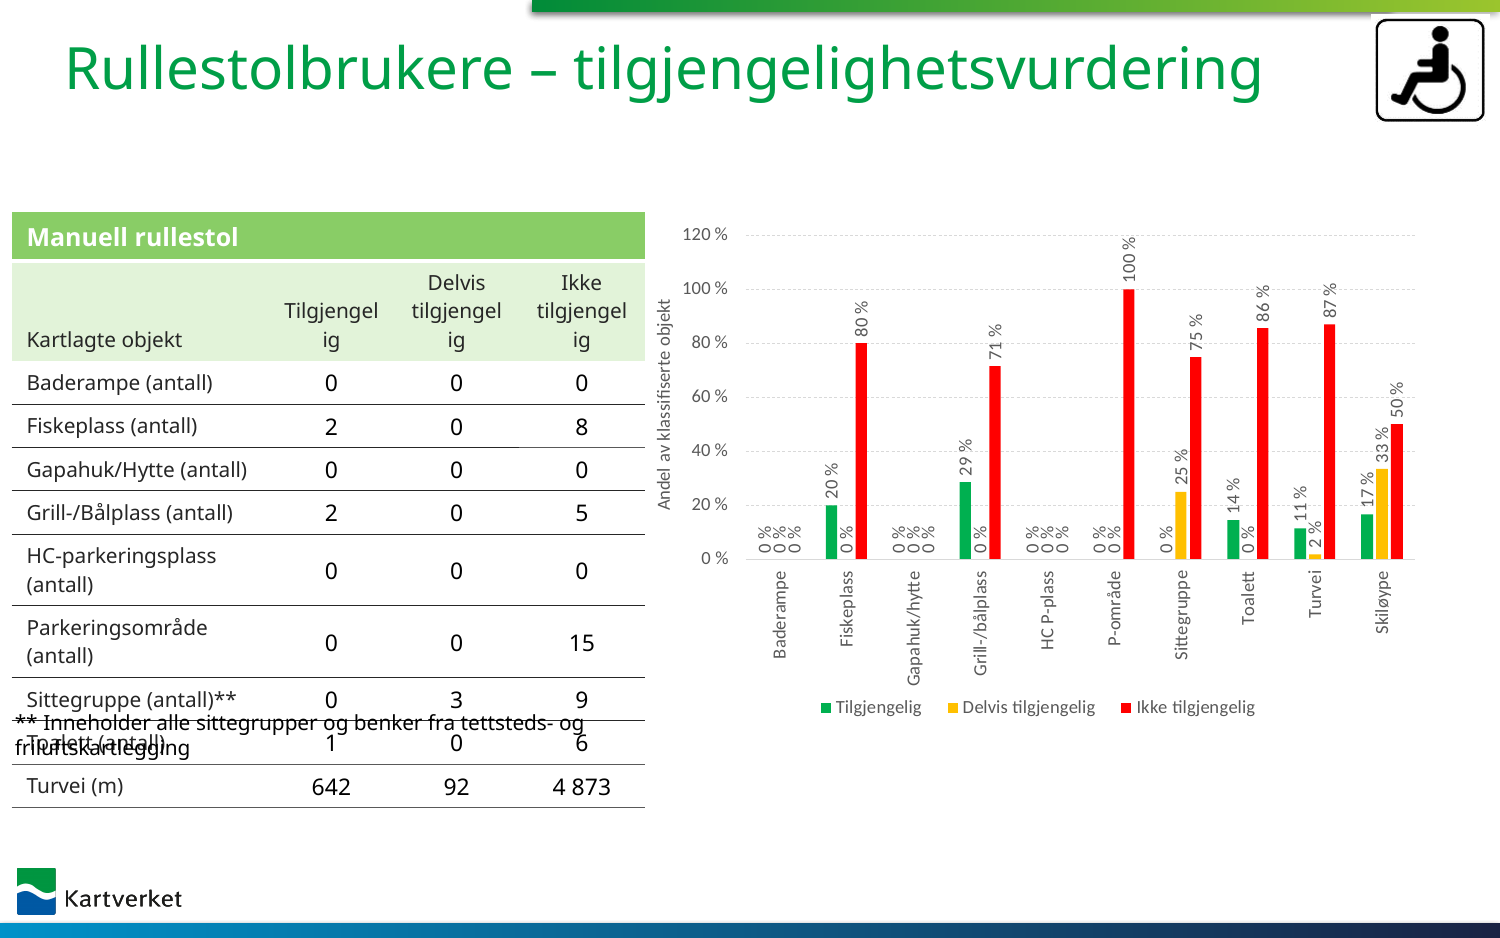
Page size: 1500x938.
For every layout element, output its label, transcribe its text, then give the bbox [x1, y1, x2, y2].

table_cell 0 [519, 448, 638, 490]
table_cell 4 873 [519, 768, 645, 807]
table_cell Gapahuk/Hytte (antall) [12, 448, 269, 490]
picture [1371, 13, 1491, 127]
table_cell Fiskeplass (antall) [12, 405, 269, 447]
table_cell 2 [269, 491, 394, 534]
table_cell 5 [519, 491, 638, 534]
table_cell Delvis tilgjengelig [394, 263, 519, 361]
table_cell 0 [394, 491, 519, 534]
text_box ** Inneholder alle sittegrupper og benker fra tettsteds- og friluftskartlegging [0, 702, 745, 768]
table_cell 0 [269, 448, 394, 490]
table_cell Turvei (m) [12, 768, 269, 807]
table_cell 2 [269, 405, 394, 447]
table_cell 9 [519, 678, 638, 702]
table_cell 0 [269, 535, 394, 605]
table_cell 92 [394, 768, 519, 807]
table_cell Ikke tilgjengelig [519, 263, 638, 361]
table_cell 0 [519, 361, 638, 404]
table_cell 0 [269, 606, 394, 677]
table_cell 0 [394, 448, 519, 490]
table_cell 8 [519, 405, 638, 447]
picture [643, 218, 1426, 728]
table_cell 0 [394, 405, 519, 447]
table_header Manuell rullestol [12, 212, 645, 259]
table_cell 0 [394, 535, 519, 605]
table_cell 0 [269, 361, 394, 404]
table_cell 15 [519, 606, 638, 677]
table_cell Kartlagte objekt [12, 263, 269, 361]
table_cell 0 [394, 361, 519, 404]
table_cell 0 [394, 606, 519, 677]
table_cell 0 [269, 678, 394, 702]
table_cell Baderampe (antall) [12, 361, 269, 404]
text_box Rullestolbrukere – tilgjengelighetsvurdering [49, 12, 1372, 109]
table_cell 0 [519, 535, 638, 605]
table_cell 3 [394, 678, 519, 702]
table_cell Grill-/Bålplass (antall) [12, 491, 269, 534]
table_cell HC-parkeringsplass (antall) [12, 535, 269, 605]
table_cell Tilgjengelig [269, 263, 394, 361]
table_cell Sittegruppe (antall)** [12, 678, 269, 702]
table_cell Parkeringsområde (antall) [12, 606, 269, 677]
table_cell 642 [269, 768, 394, 807]
